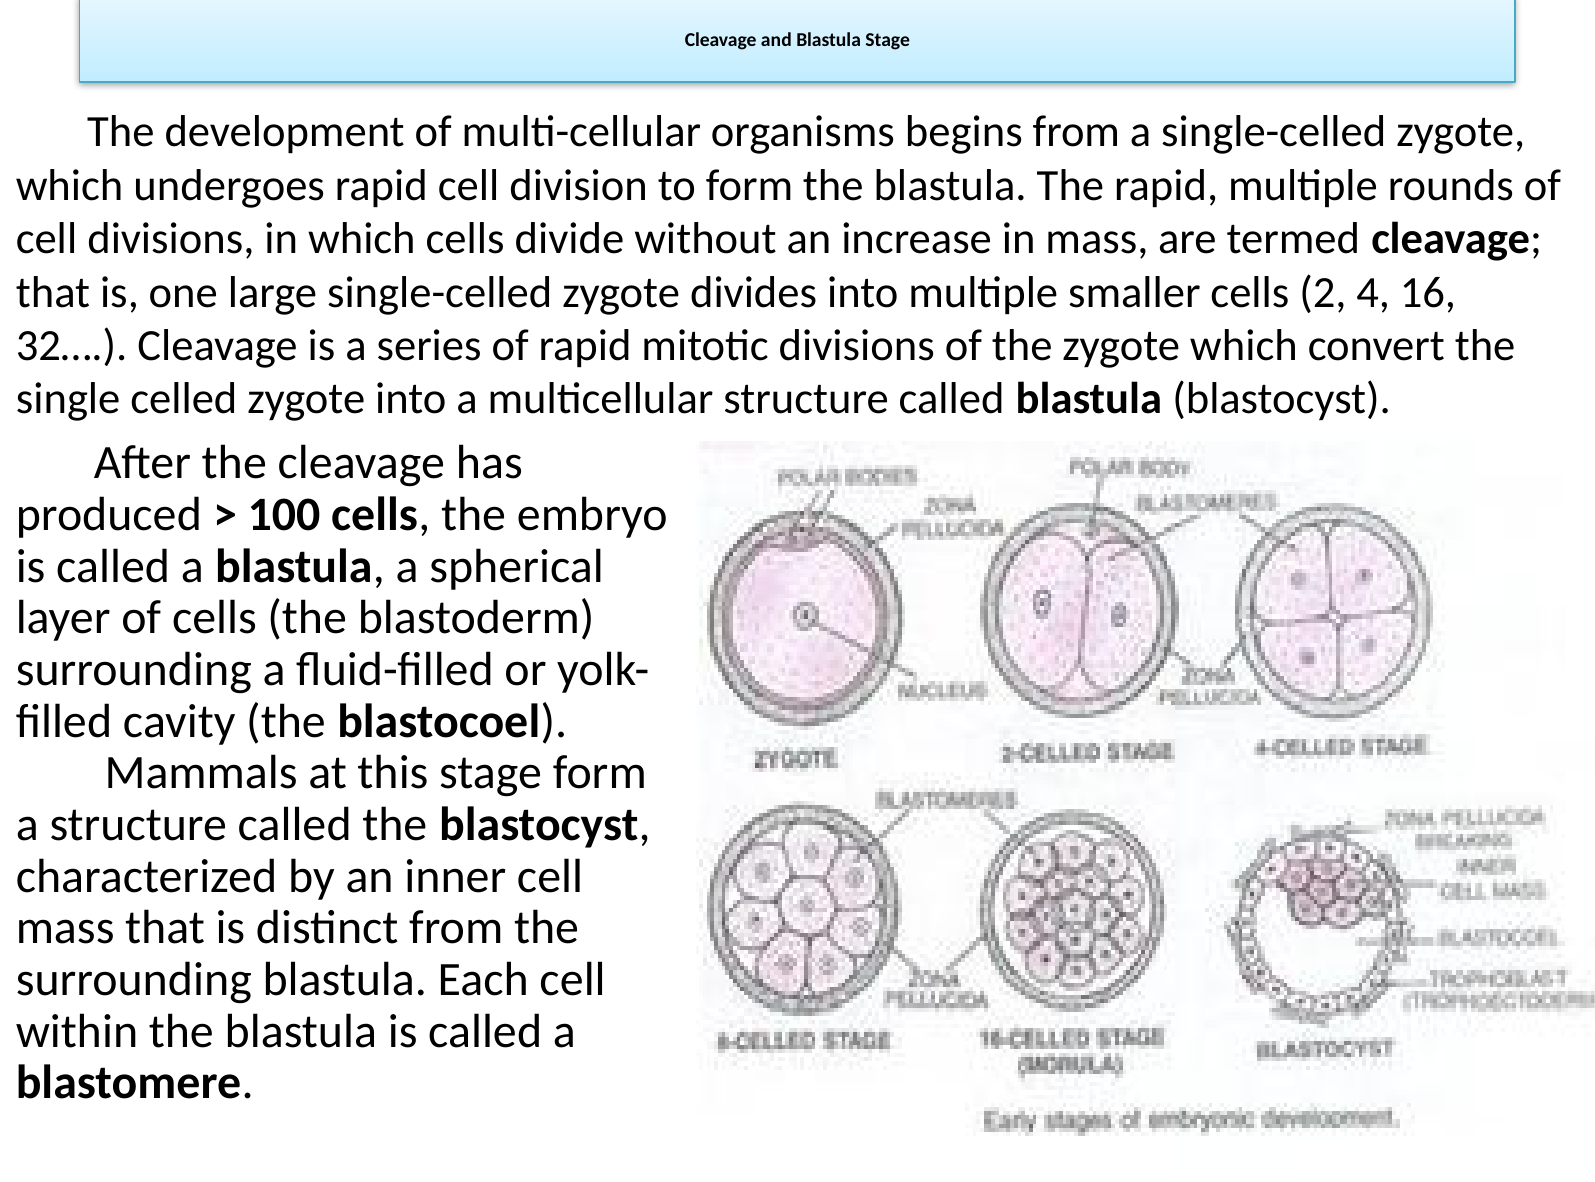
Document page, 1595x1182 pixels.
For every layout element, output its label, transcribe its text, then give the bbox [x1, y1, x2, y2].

text_box After the cleavage has produced > 100 cells, the embryo is called a blastula, a spherical layer of cells (the blastoderm) surrounding a fluid-filled or yolk-filled cavity (the blastocoel). Mammals at this stage form a structure called the blastocyst, characterized by an inner cell mass that is distinct from the surrounding blastula. Each cell within the blastula is called a blastomere. [0, 429, 685, 1117]
title Cleavage and Blastula Stage [79, 0, 1516, 83]
picture [696, 441, 1595, 1182]
list The development of multi-cellular organisms begins from a single-celled zygote, which undergoes rapid cell division to form the blastula. The rapid, multiple rounds of cell divisions, in which cells divide without an increase in mass, are termed cleavage; that is, one large single-celled zygote divides into multiple smaller cells (2, 4, 16, 32….). Cleavage is a series of rapid mitotic divisions of the zygote which convert the single celled zygote into a multicellular structure called blastula (blastocyst). [0, 94, 1595, 442]
